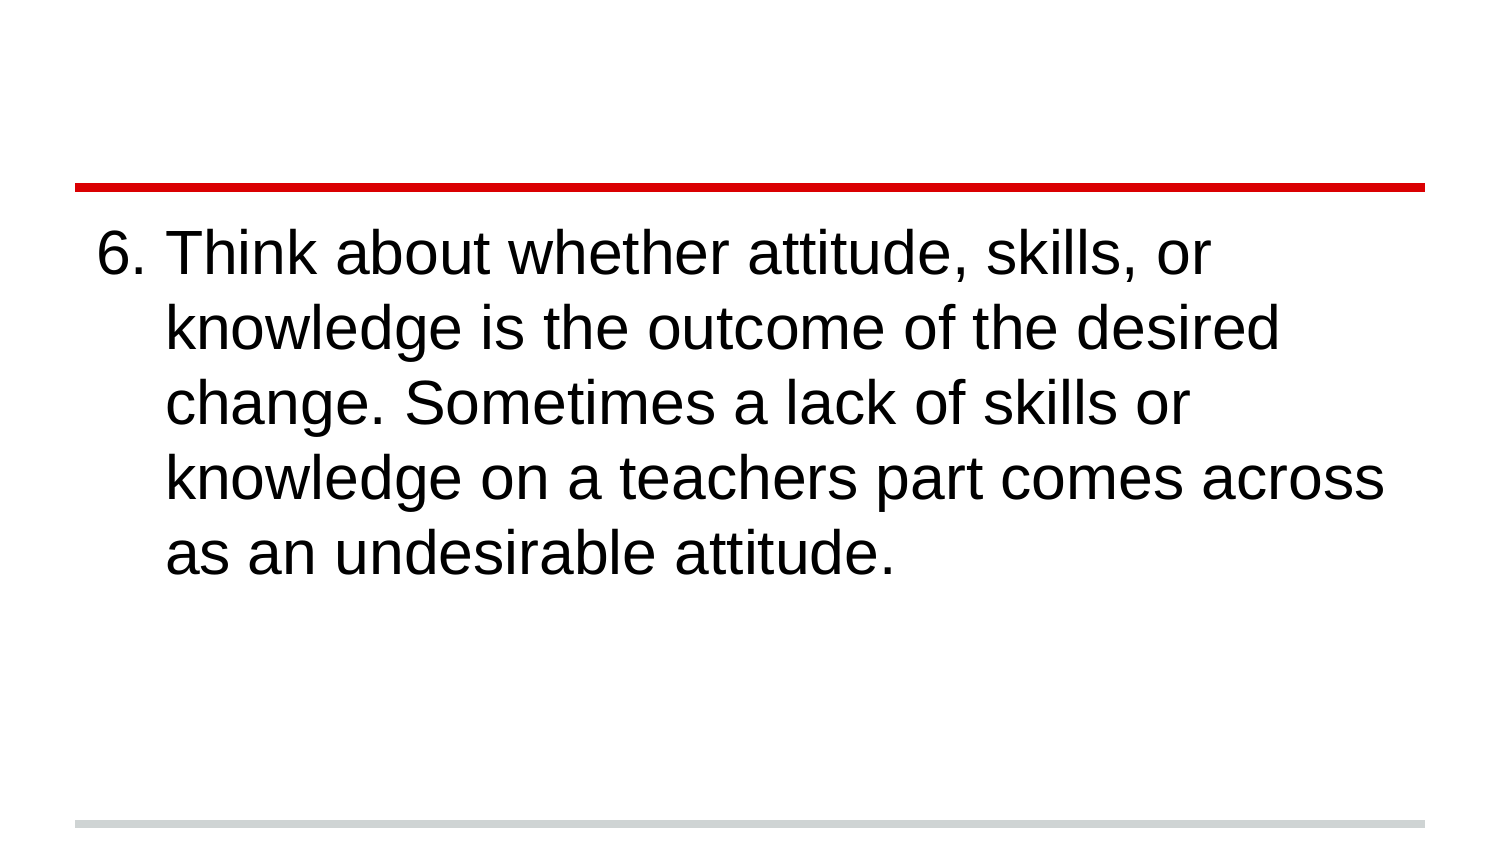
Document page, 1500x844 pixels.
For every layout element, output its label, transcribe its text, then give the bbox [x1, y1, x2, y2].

list Think about whether attitude, skills, or knowledge is the outcome of the desired change. Sometimes a lack of skills or knowledge on a teachers part comes across as an undesirable attitude. [75, 196, 1425, 808]
